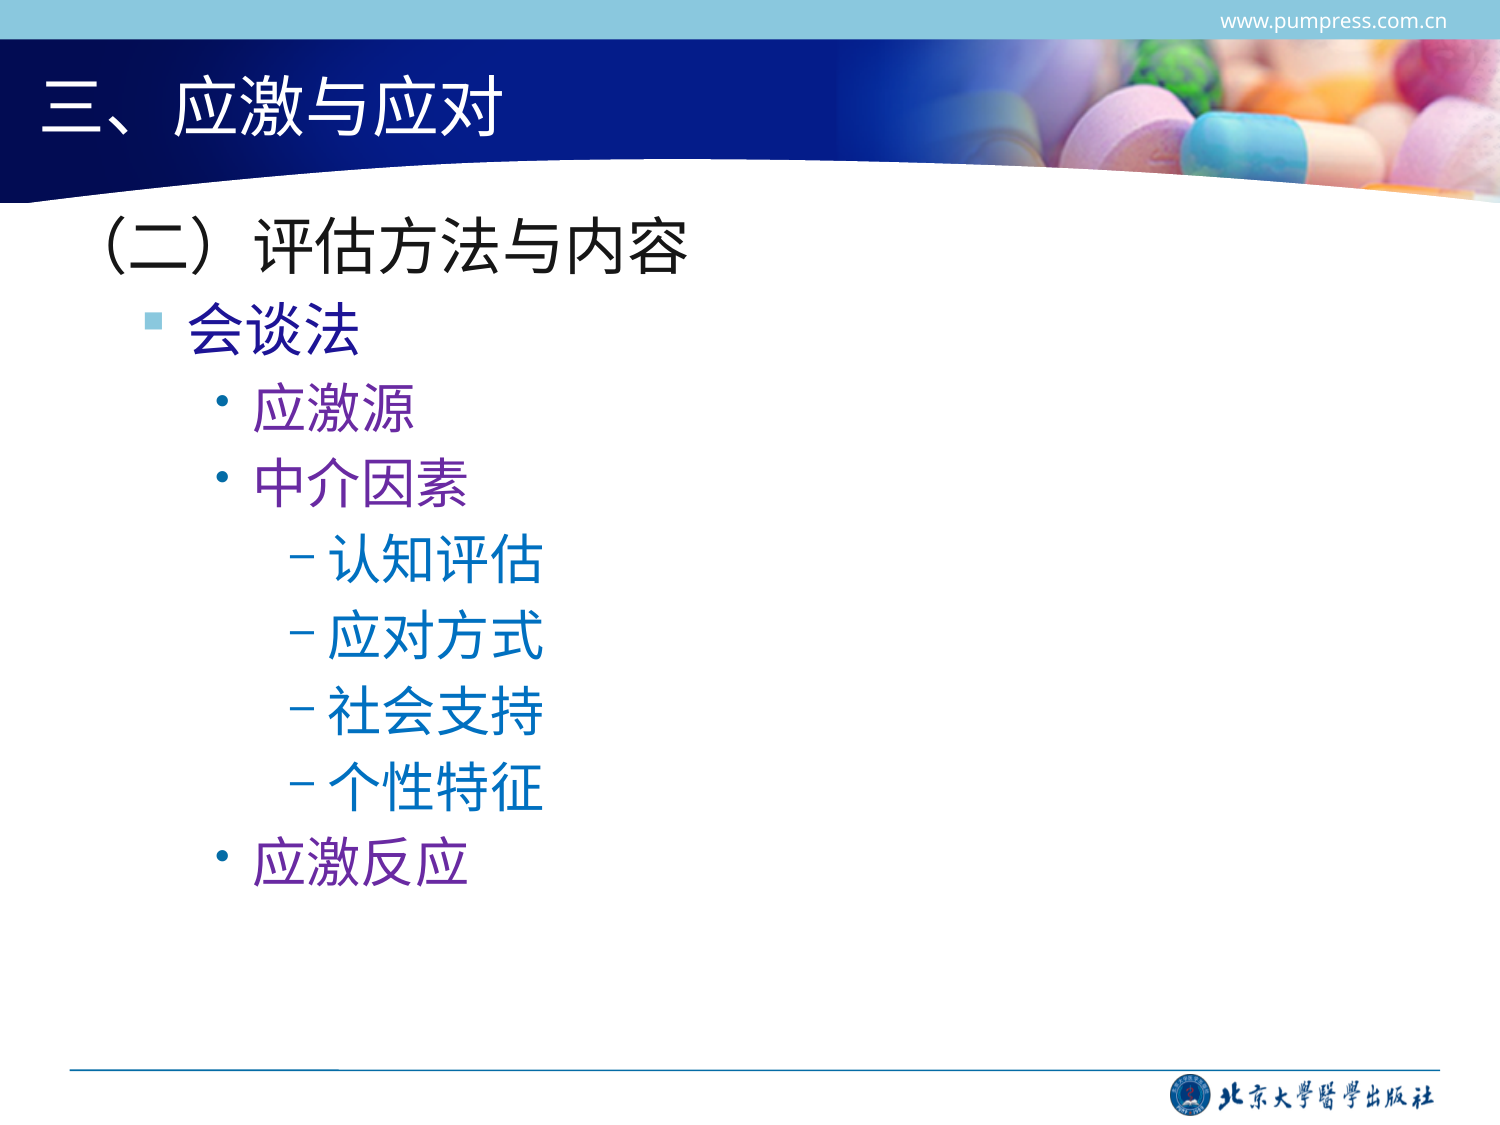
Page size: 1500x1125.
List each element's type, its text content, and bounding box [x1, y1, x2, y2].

title 三、应激与应对 [23, 58, 1349, 152]
picture [1170, 1074, 1436, 1118]
slide_number www.pumpress.com.cn [1024, 0, 1463, 38]
picture [0, 40, 1500, 203]
list （二）评估方法与内容 会谈法 应激源 中介因素 认知评估 应对方式 社会支持 个性特征 应激反应 [49, 198, 1463, 1026]
